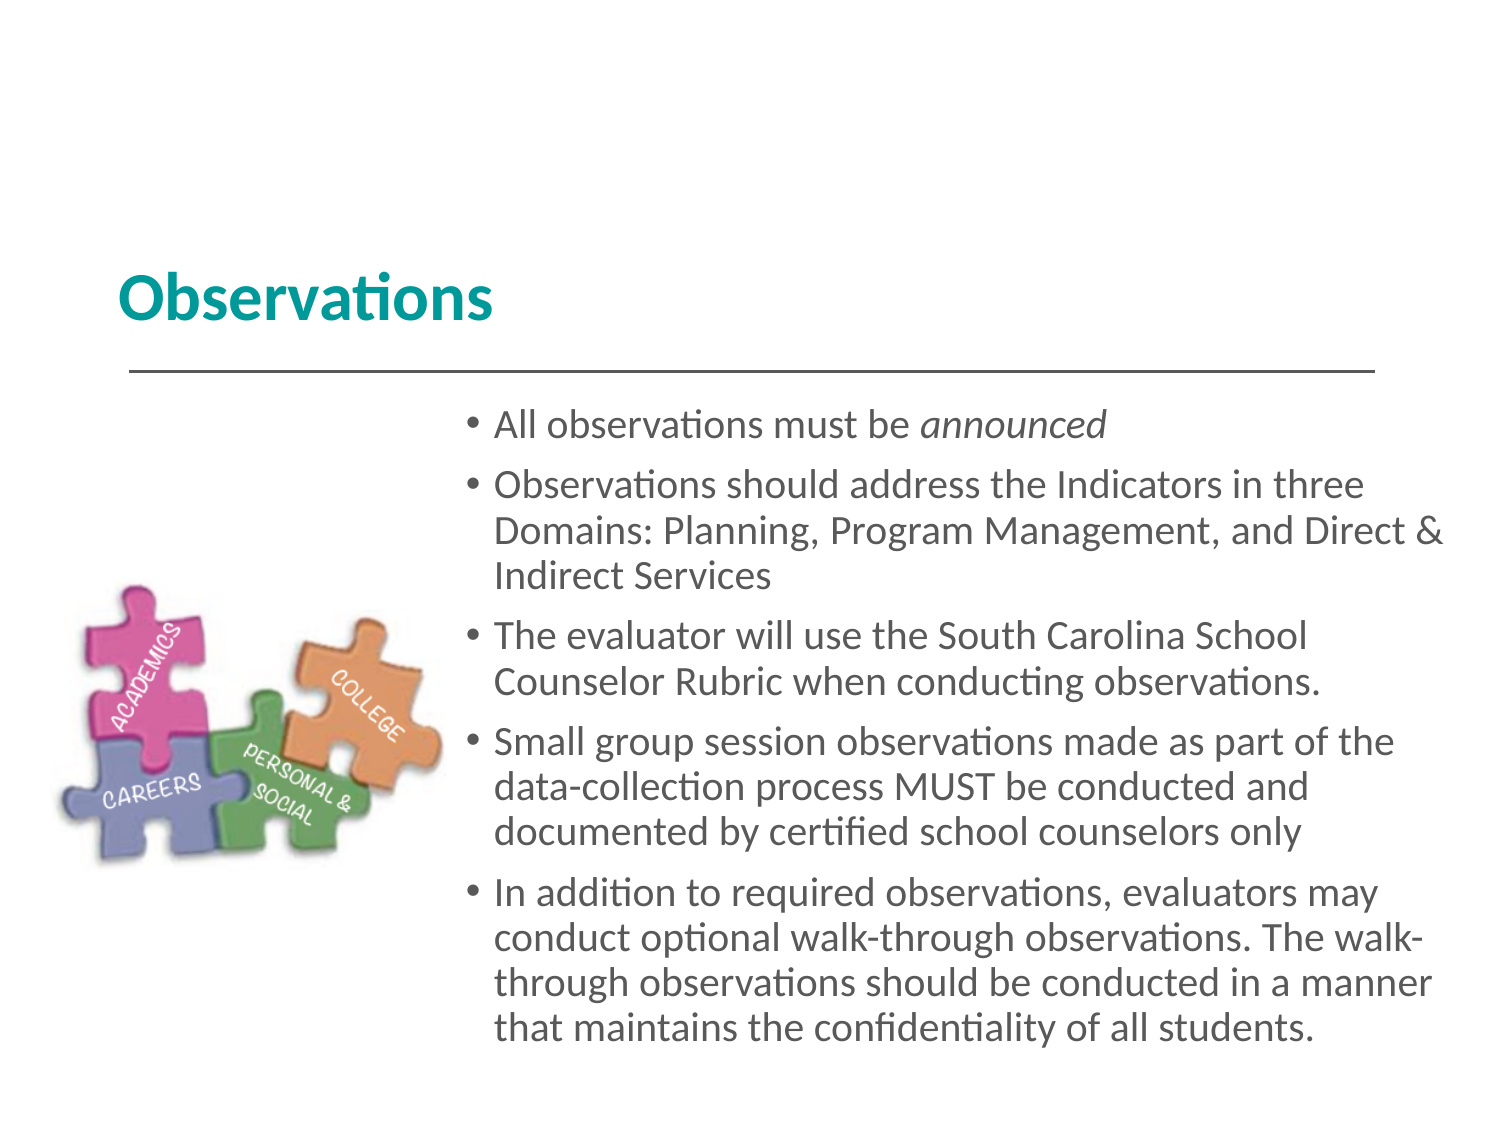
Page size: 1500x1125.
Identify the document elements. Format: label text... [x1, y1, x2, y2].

list All observations must be announced Observations should address the Indicators in three Domains: Planning, Program Management, and Direct & Indirect Services The evaluator will use the South Carolina School Counselor Rubric when conducting observations. Small group session observations made as part of the data-collection process MUST be conducted and documented by certified school counselors only In addition to required observations, evaluators may conduct optional walk-through observations. The walk-through observations should be conducted in a manner that maintains the confidentiality of all students. [465, 402, 1449, 1125]
title Observations [118, 160, 1421, 335]
picture [50, 578, 447, 872]
